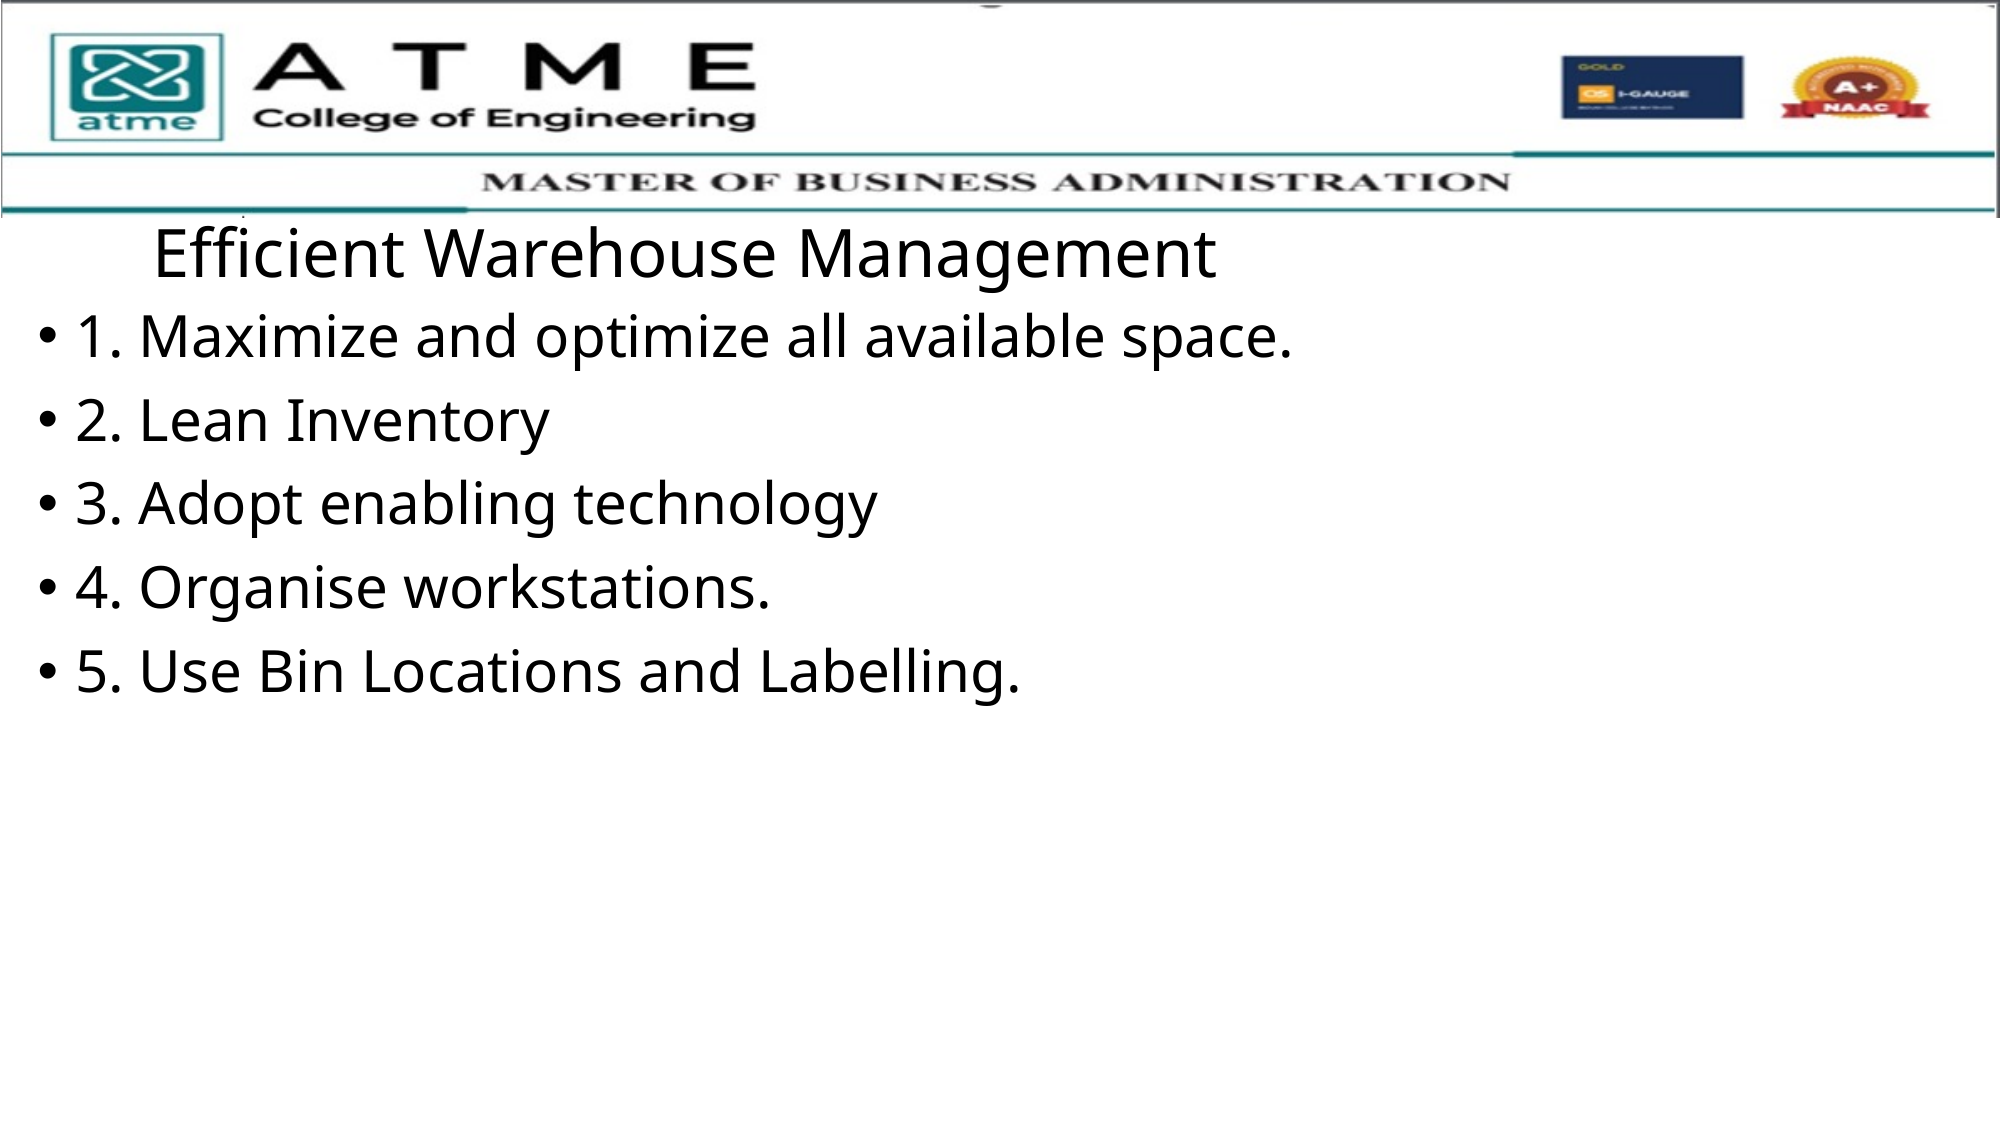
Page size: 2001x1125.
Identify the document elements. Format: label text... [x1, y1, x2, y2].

title Efficient Warehouse Management [137, 211, 1863, 299]
picture [1, 0, 2000, 218]
list 1. Maximize and optimize all available space. 2. Lean Inventory 3. Adopt enabling technology 4. Organise workstations. 5. Use Bin Locations and Labelling. [22, 299, 1969, 1107]
